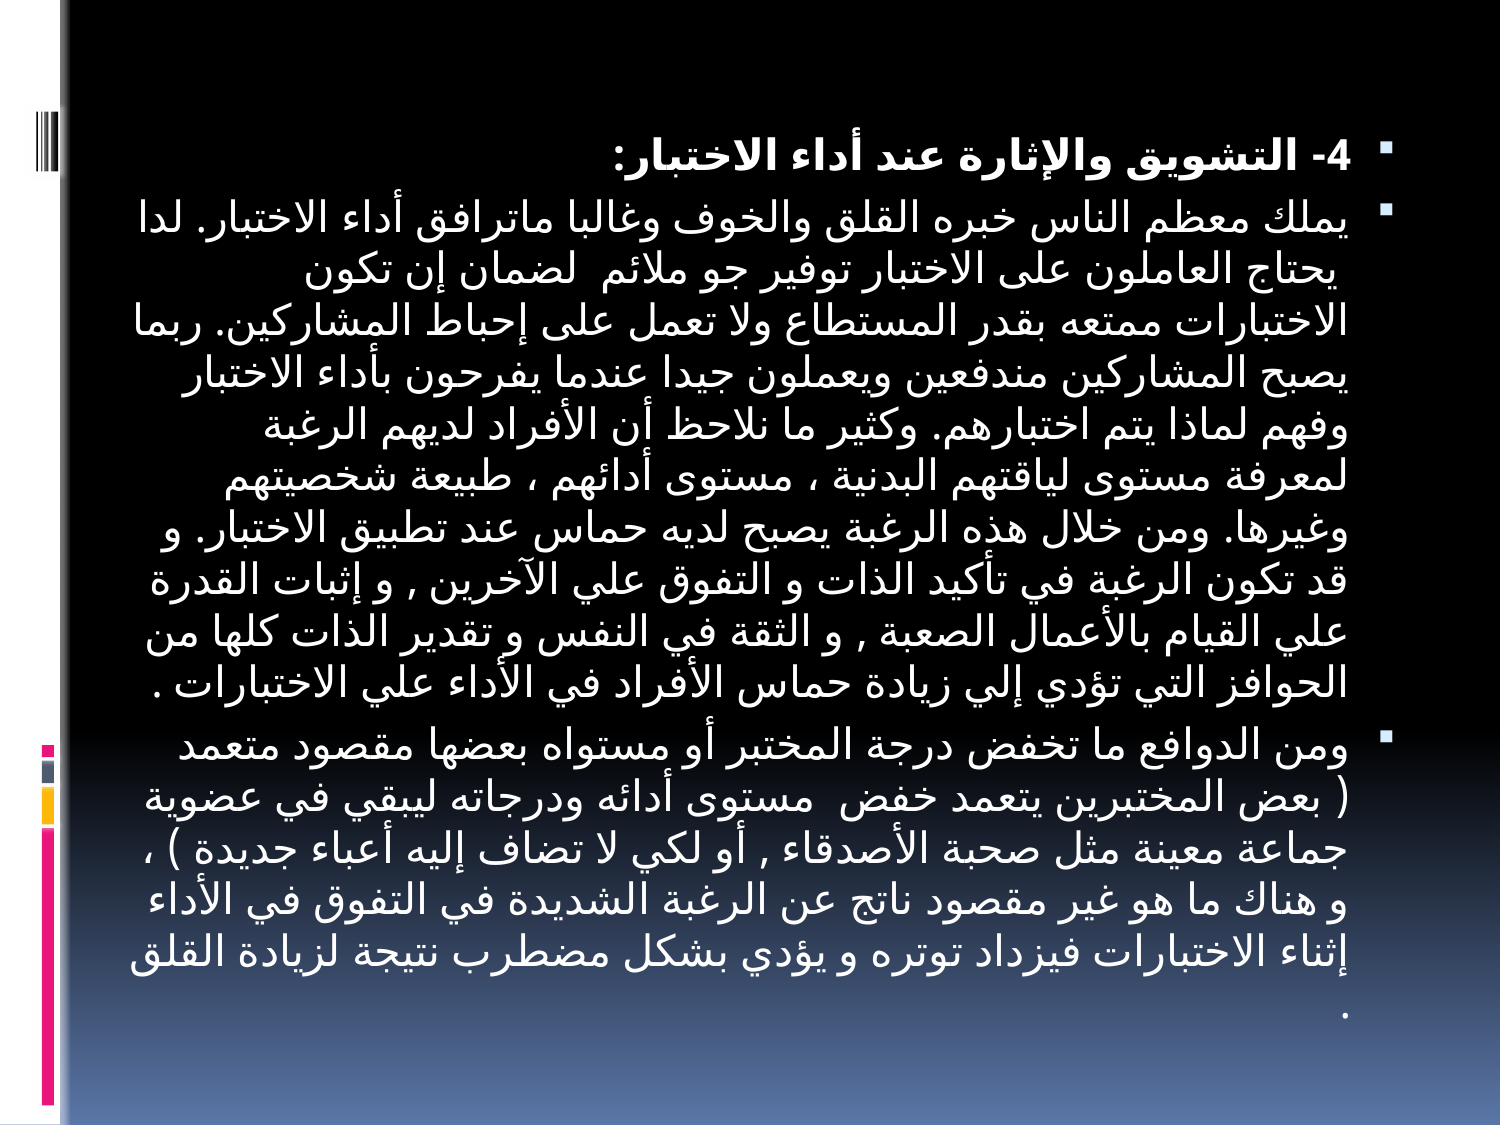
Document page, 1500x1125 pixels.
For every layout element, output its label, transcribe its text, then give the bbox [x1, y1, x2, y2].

list 4- التشويق والإثارة عند أداء الاختبار: يملك معظم الناس خبره القلق والخوف وغالبا ماترافق أداء الاختبار. لدا يحتاج العاملون على الاختبار توفير جو ملائم لضمان إن تكون الاختبارات ممتعه بقدر المستطاع ولا تعمل على إحباط المشاركين. ربما يصبح المشاركين مندفعين ويعملون جيدا عندما يفرحون بأداء الاختبار وفهم لماذا يتم اختبارهم. وكثير ما نلاحظ أن الأفراد لديهم الرغبة لمعرفة مستوى لياقتهم البدنية ، مستوى أدائهم ، طبيعة شخصيتهم وغيرها. ومن خلال هذه الرغبة يصبح لديه حماس عند تطبيق الاختبار. و قد تكون الرغبة في تأكيد الذات و التفوق علي الآخرين , و إثبات القدرة علي القيام بالأعمال الصعبة , و الثقة في النفس و تقدير الذات كلها من الحوافز التي تؤدي إلي زيادة حماس الأفراد في الأداء علي الاختبارات . ومن الدوافع ما تخفض درجة المختبر أو مستواه بعضها مقصود متعمد ( بعض المختبرين يتعمد خفض مستوى أدائه ودرجاته ليبقي في عضوية جماعة معينة مثل صحبة الأصدقاء , أو لكي لا تضاف إليه أعباء جديدة ) ، و هناك ما هو غير مقصود ناتج عن الرغبة الشديدة في التفوق في الأداء إثناء الاختبارات فيزداد توتره و يؤدي بشكل مضطرب نتيجة لزيادة القلق . [112, 120, 1413, 1088]
